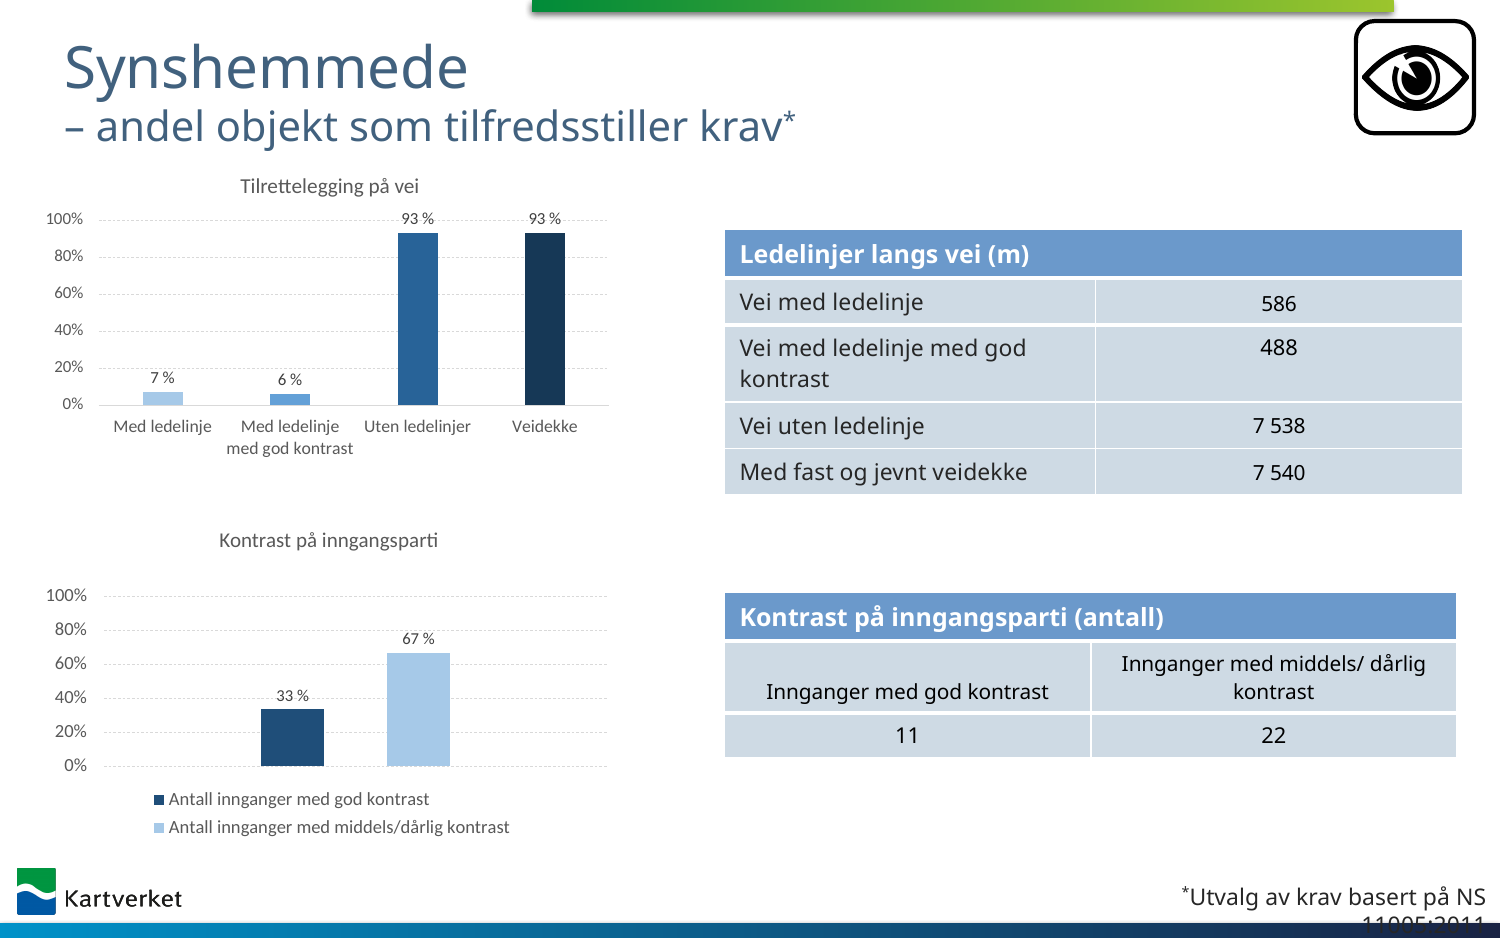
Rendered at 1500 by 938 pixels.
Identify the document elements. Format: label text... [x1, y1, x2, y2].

table_cell Vei uten ledelinje [725, 403, 1095, 448]
table_cell Innganger med god kontrast [725, 643, 1090, 711]
table_cell 586 [1096, 280, 1462, 323]
text_box Synshemmede – andel objekt som tilfredsstiller krav* [49, 24, 1431, 158]
table_header Kontrast på inngangsparti (antall) [725, 593, 1456, 639]
text_box *Utvalg av krav basert på NS 11005:2011 [1068, 873, 1500, 938]
table_header Ledelinjer langs vei (m) [725, 230, 1462, 276]
table_cell 488 [1096, 327, 1462, 401]
table_cell 11 [725, 715, 1090, 757]
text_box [1355, 20, 1475, 134]
picture [41, 520, 617, 846]
picture [41, 166, 619, 492]
table_cell 22 [1092, 715, 1456, 757]
table_cell Med fast og jevnt veidekke [725, 449, 1095, 494]
table_cell 7 540 [1096, 449, 1462, 494]
table_cell Vei med ledelinje [725, 280, 1095, 323]
table_cell Innganger med middels/ dårlig kontrast [1092, 643, 1456, 711]
table_cell Vei med ledelinje med god kontrast [725, 327, 1095, 401]
table_cell 7 538 [1096, 403, 1462, 448]
